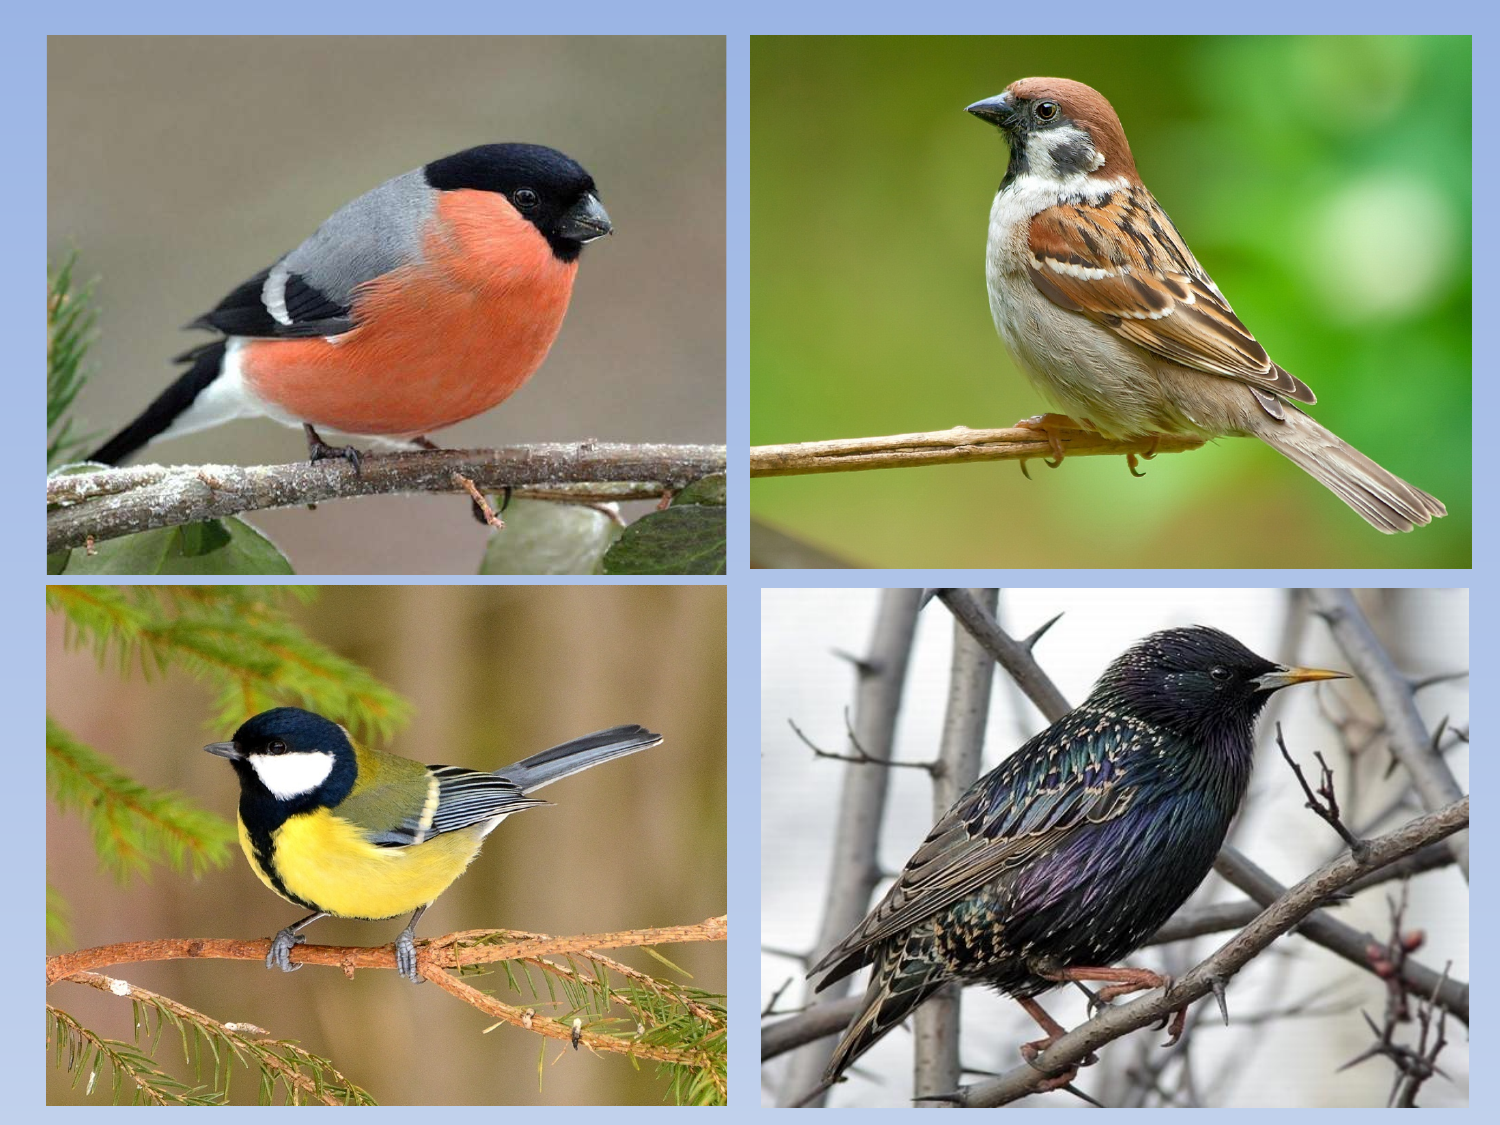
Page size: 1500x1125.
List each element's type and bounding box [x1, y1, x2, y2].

picture [761, 588, 1469, 1108]
picture [46, 585, 727, 1107]
picture [46, 34, 727, 575]
picture [749, 34, 1472, 570]
